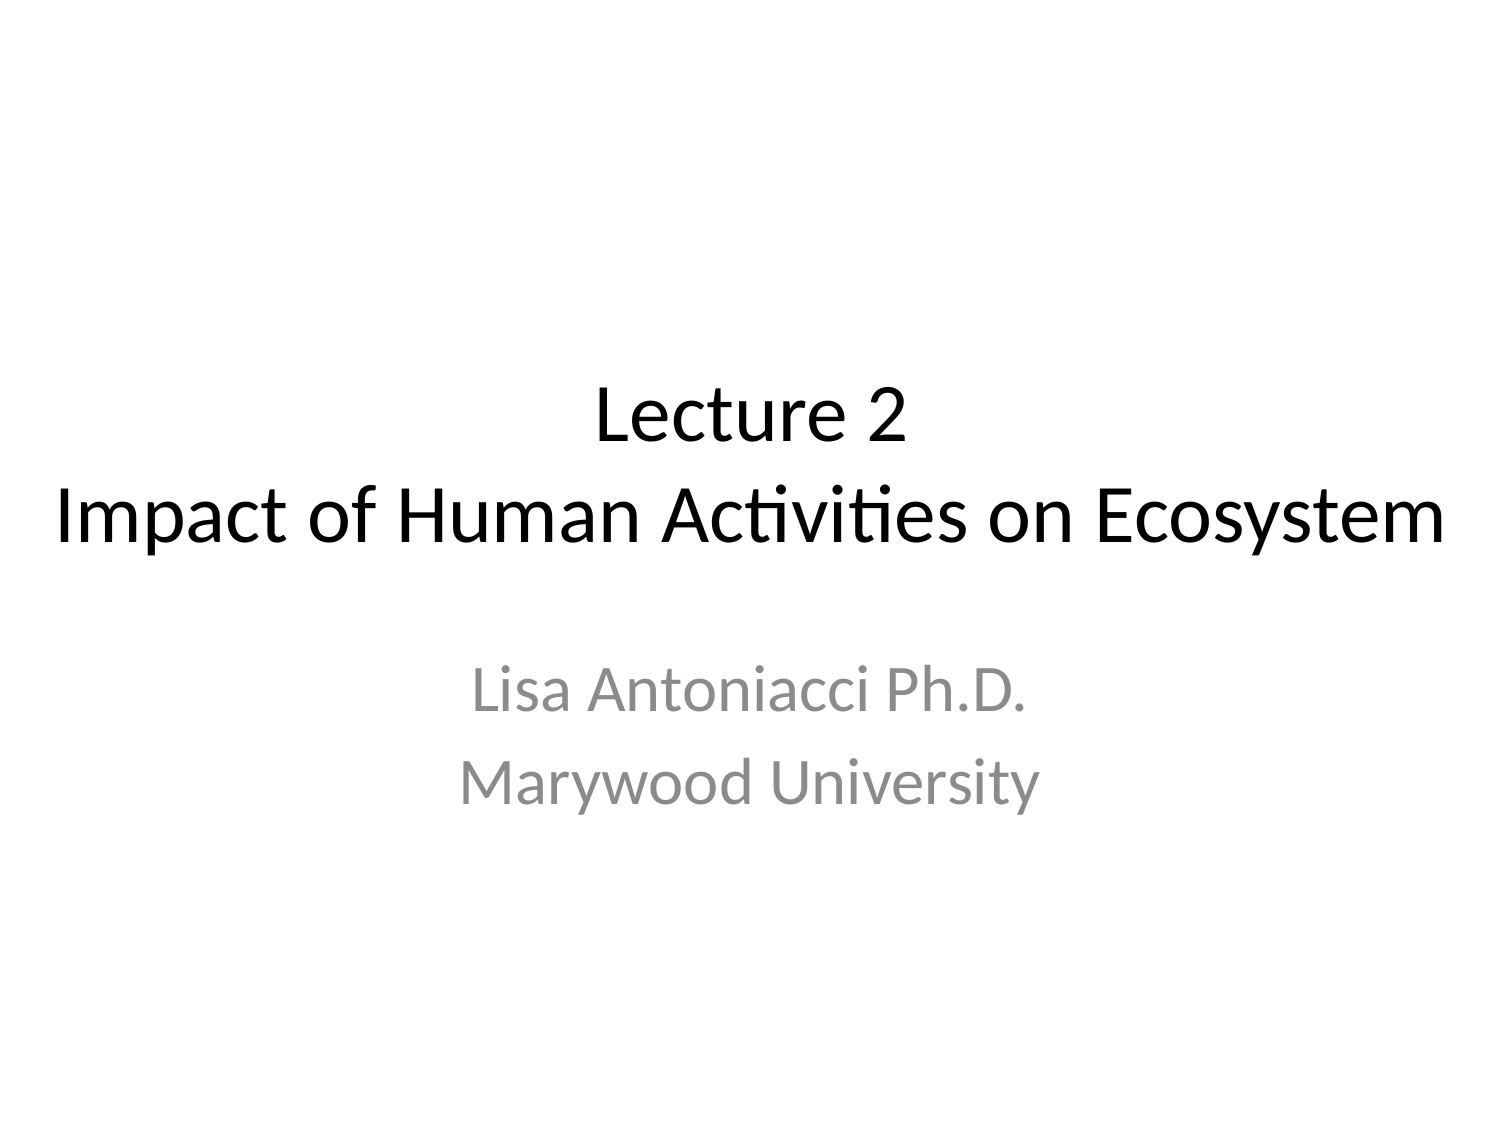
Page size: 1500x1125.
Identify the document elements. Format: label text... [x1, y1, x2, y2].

title Lecture 2 Impact of Human Activities on Ecosystem [15, 338, 1489, 580]
subtitle Lisa Antoniacci Ph.D. Marywood University [225, 637, 1275, 925]
